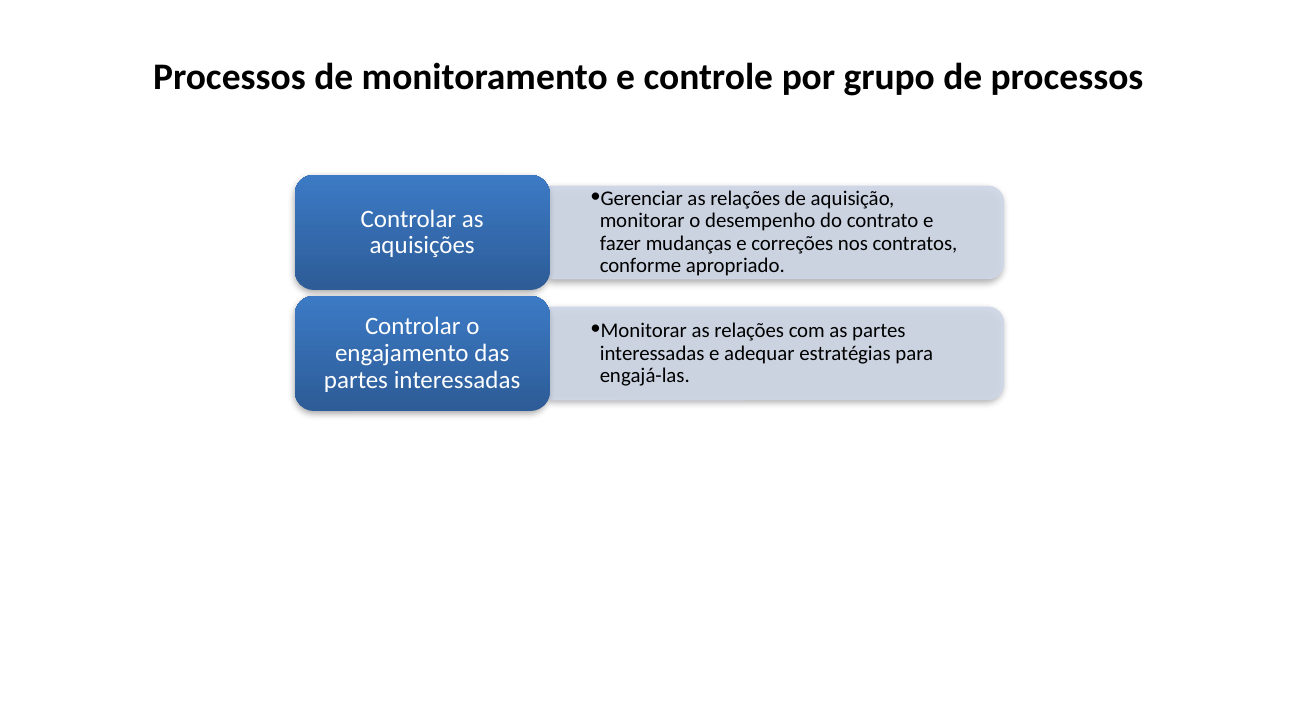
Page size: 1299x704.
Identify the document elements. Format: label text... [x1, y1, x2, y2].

text_box Processos de monitoramento e controle por grupo de processos [0, 44, 1299, 106]
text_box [294, 174, 1004, 412]
